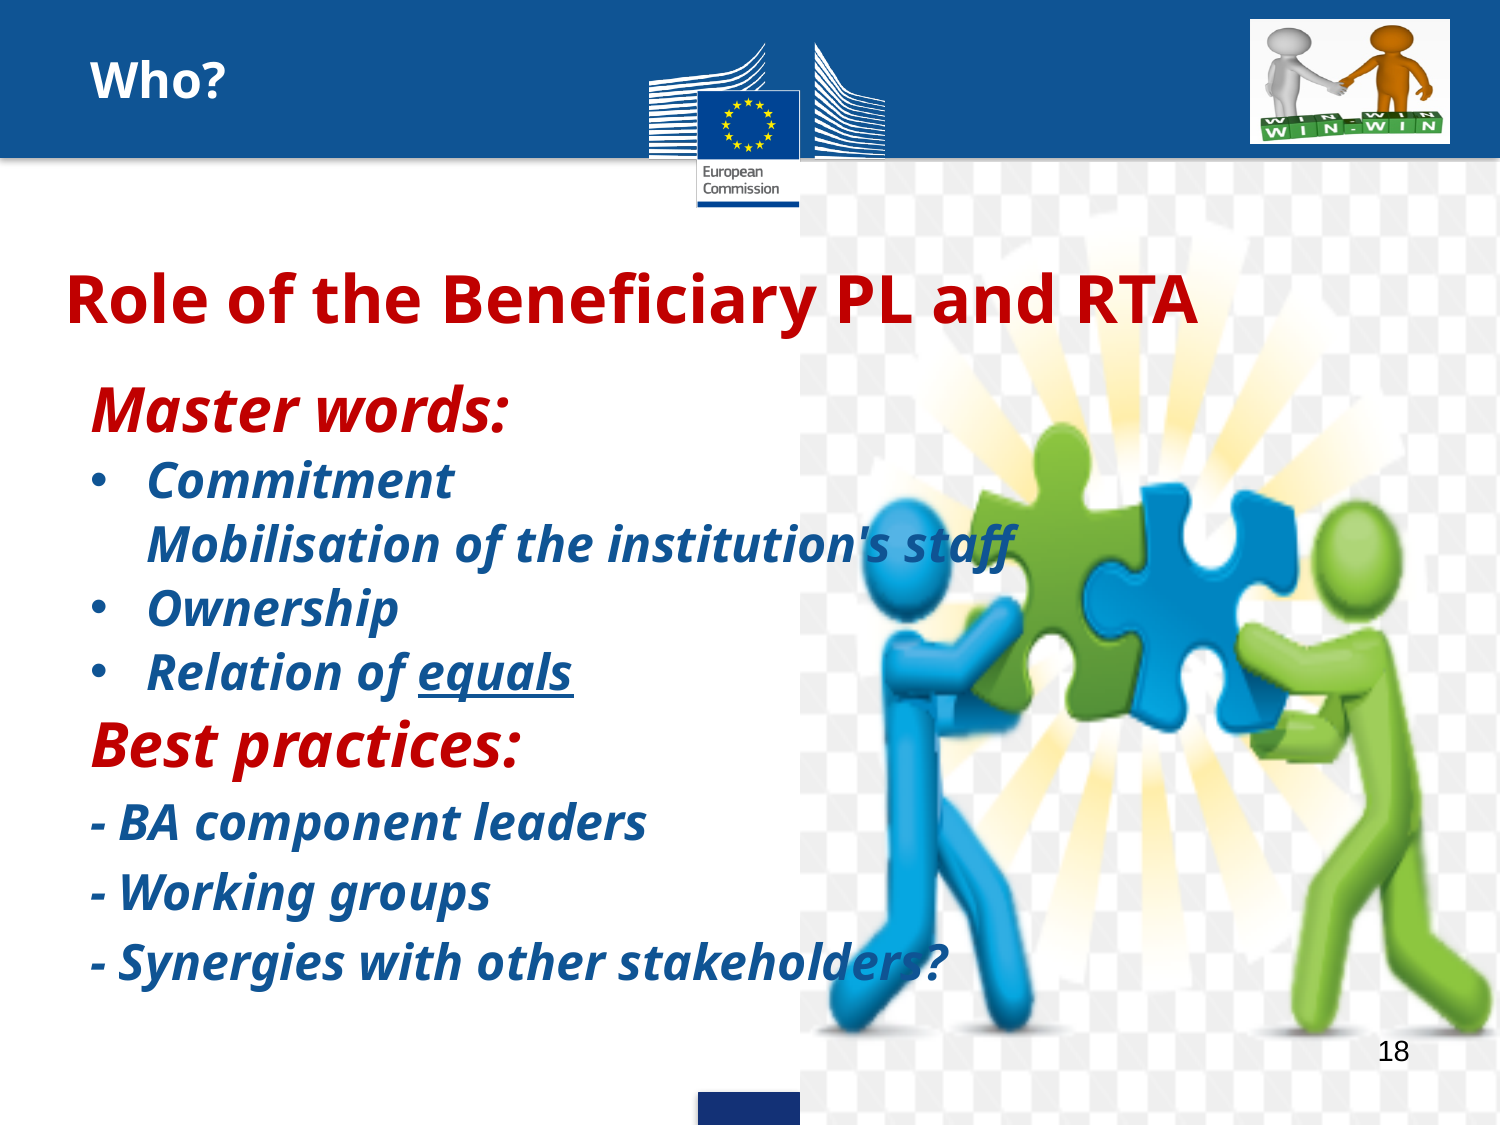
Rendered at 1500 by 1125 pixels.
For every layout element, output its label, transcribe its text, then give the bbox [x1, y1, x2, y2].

picture [1249, 19, 1451, 144]
list Master words: Commitment Mobilisation of the institution's staff Ownership Relation of equals Best practices: - BA component leaders - Working groups - Synergies with other stakeholders? [75, 362, 794, 1088]
text_box Who? [74, 0, 1425, 185]
picture [649, 162, 1500, 1125]
title Role of the Beneficiary PL and RTA [64, 219, 794, 374]
